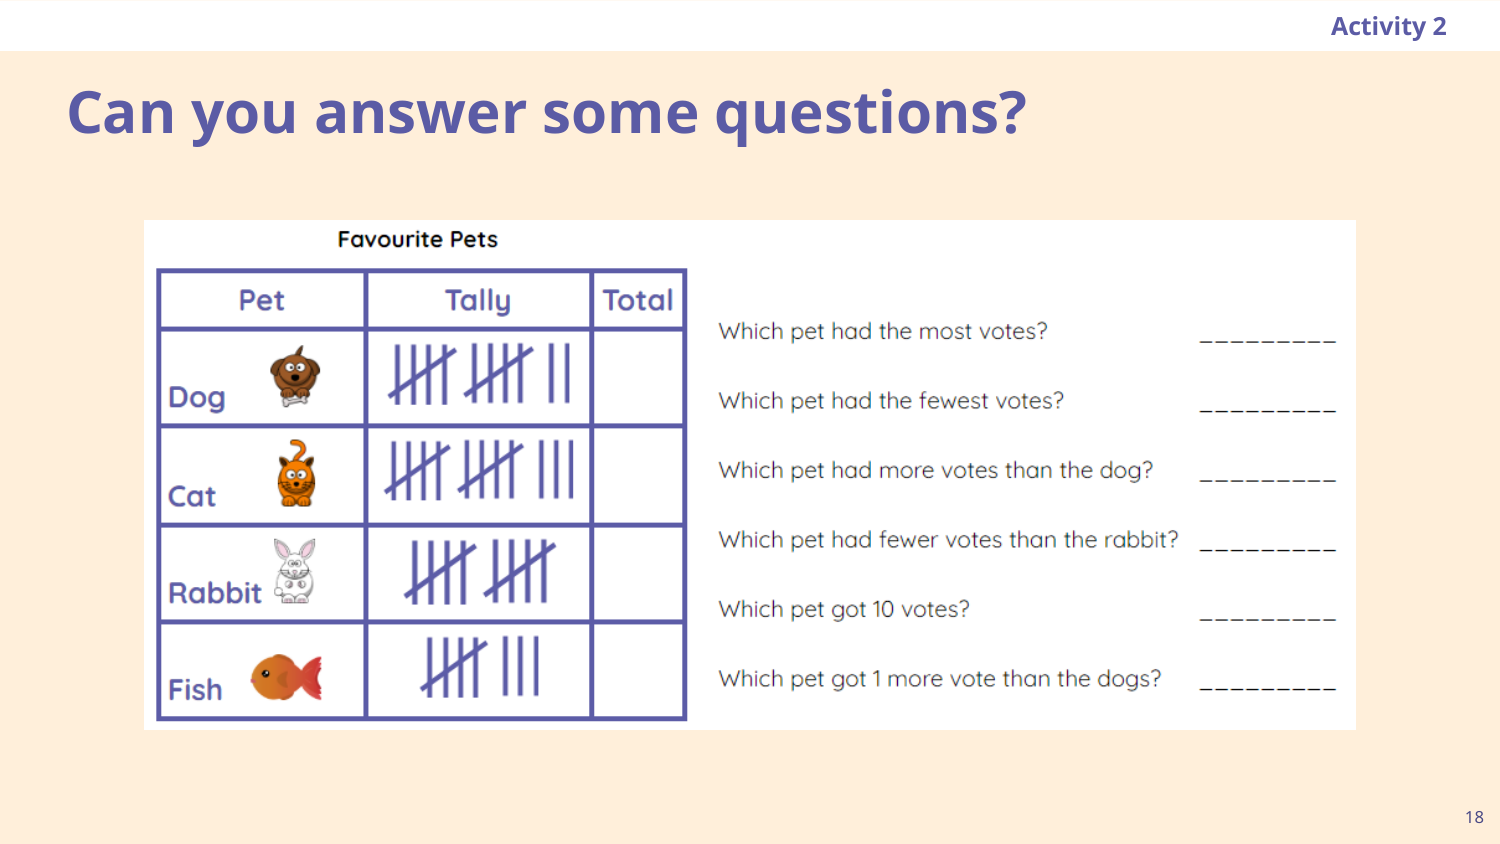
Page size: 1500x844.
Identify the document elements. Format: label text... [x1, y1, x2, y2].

slide_number 18 [1448, 792, 1500, 844]
subtitle Activity 2 [862, 0, 1448, 52]
title Can you answer some questions? [51, 52, 1448, 167]
picture [144, 220, 1356, 730]
